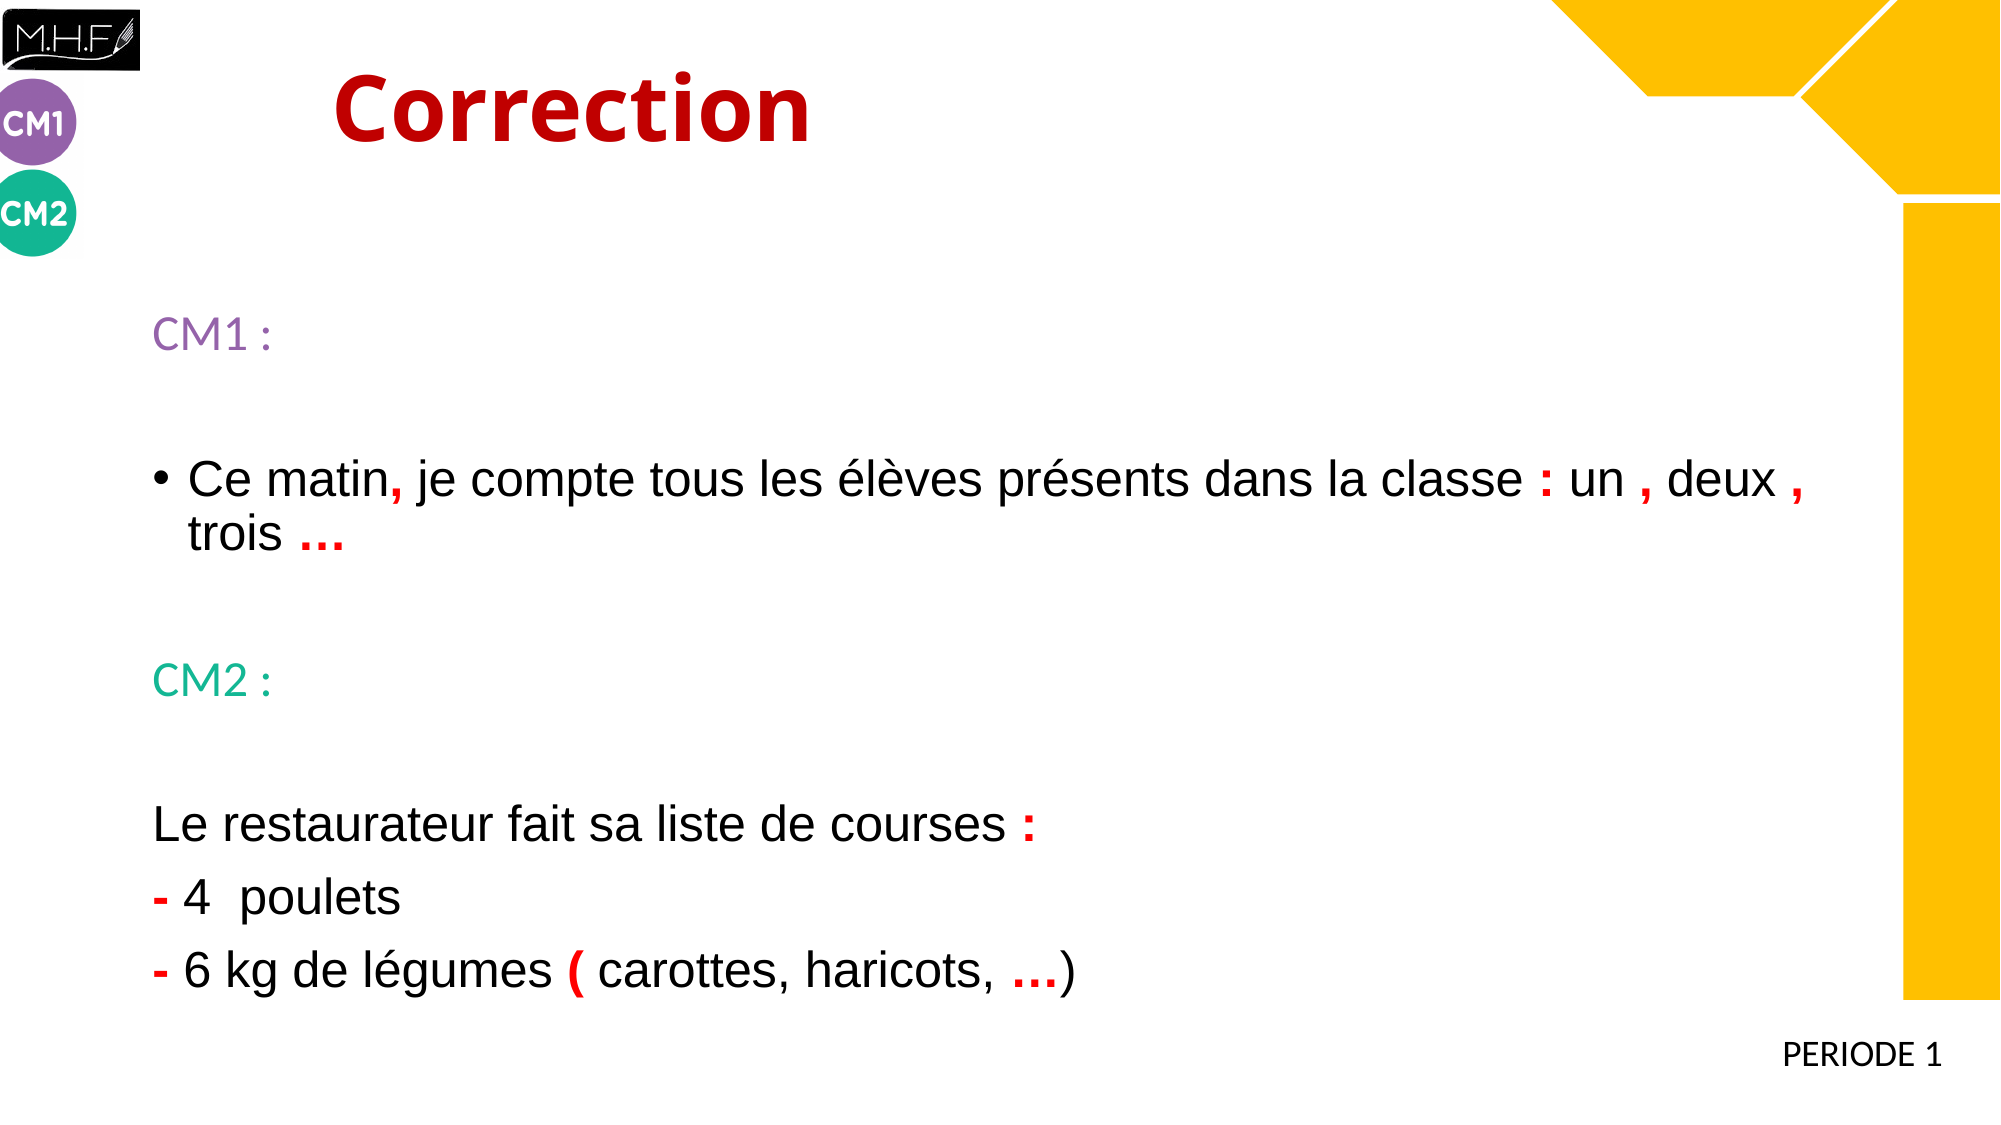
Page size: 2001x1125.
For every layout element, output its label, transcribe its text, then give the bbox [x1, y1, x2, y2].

text_box [1549, 0, 1892, 98]
text_box [1799, 0, 2000, 196]
text_box PERIODE 1 [1362, 1021, 1967, 1125]
picture [0, 7, 140, 259]
text_box [1902, 202, 2000, 1001]
list CM1 : Ce matin, je compte tous les élèves présents dans la classe : un , deux , trois … CM2 : Le restaurateur fait sa liste de courses : - 4 poulets - 6 kg de légumes ( carottes, haricots, …) [137, 299, 1863, 1014]
title Correction [316, 3, 1863, 221]
